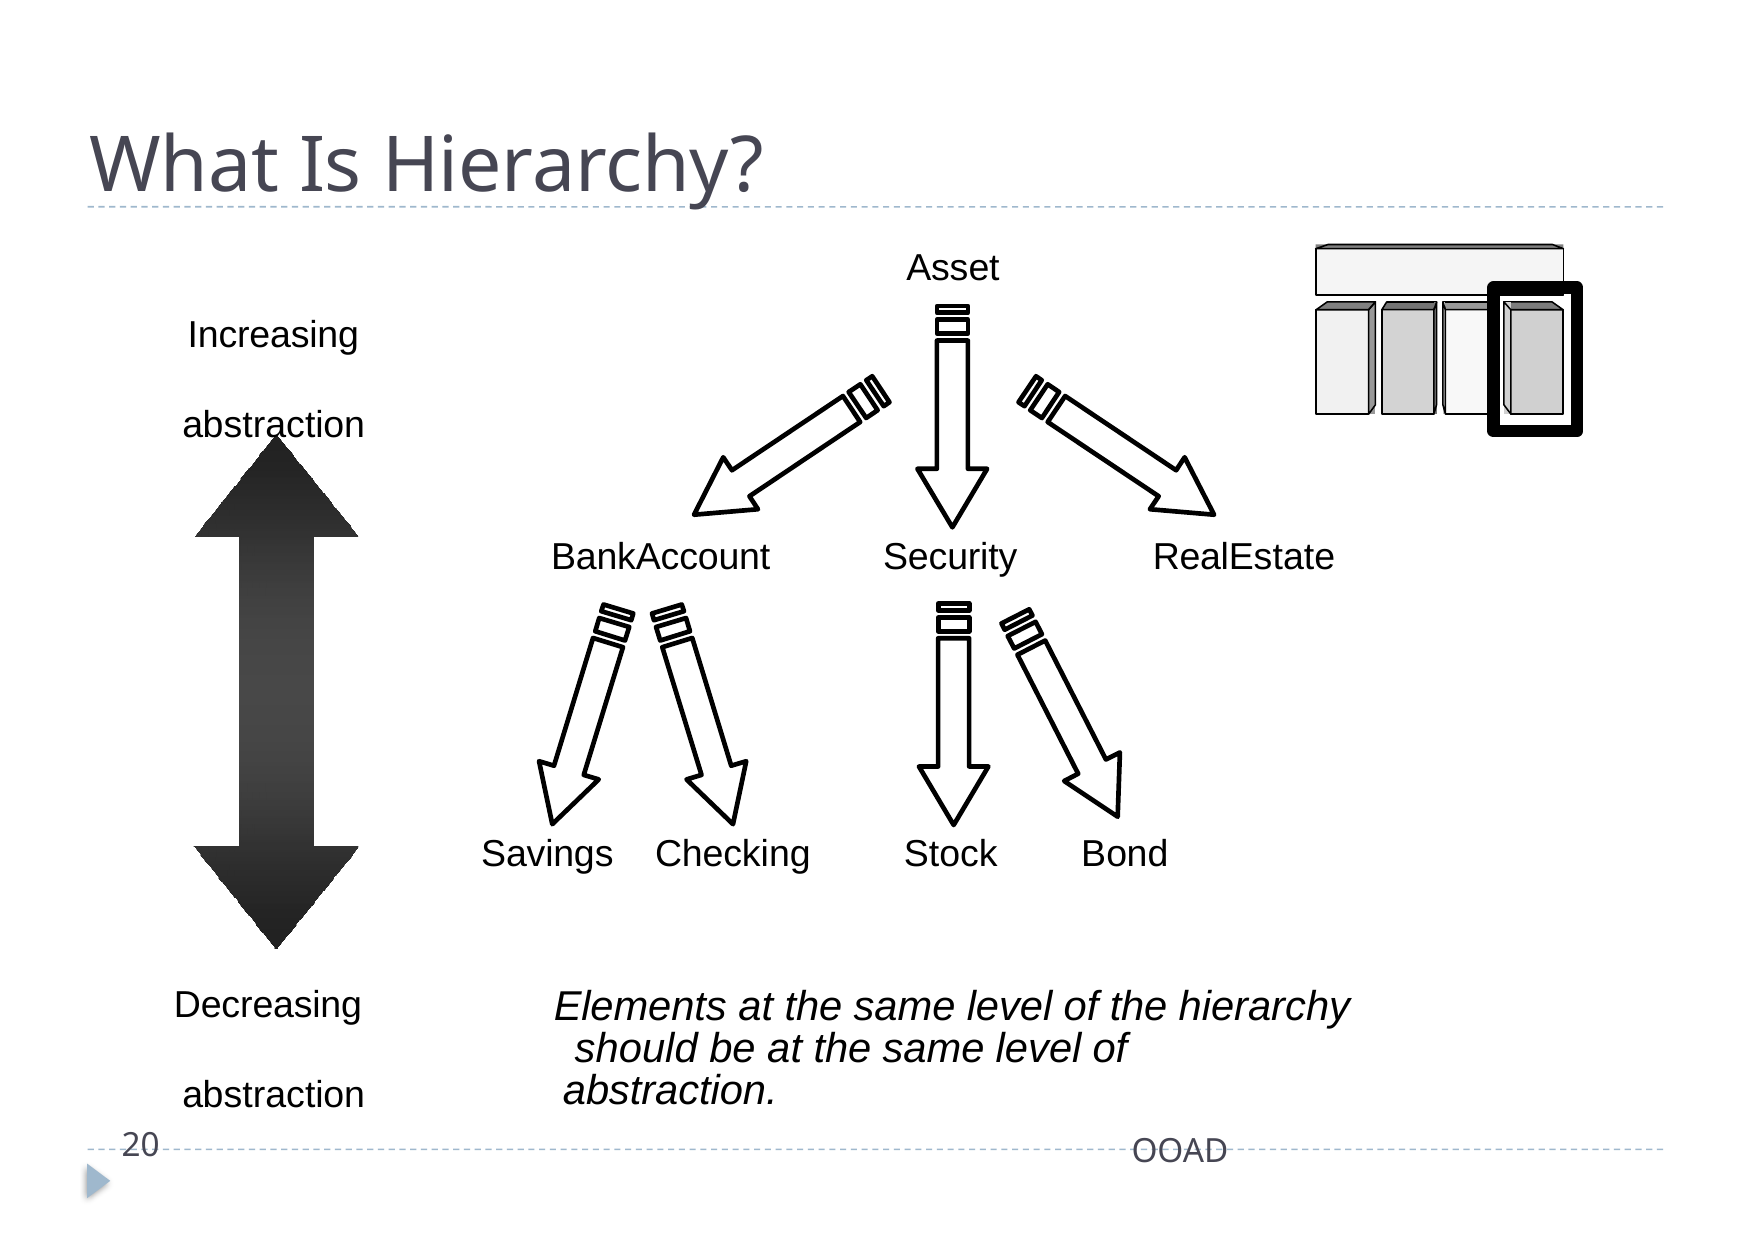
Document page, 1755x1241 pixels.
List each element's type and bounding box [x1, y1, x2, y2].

text_box [653, 829, 814, 875]
text_box [180, 242, 1003, 949]
text_box [1150, 532, 1339, 578]
title [87, 0, 1667, 207]
text_box [1047, 396, 1215, 515]
text_box [1315, 244, 1577, 432]
text_box [938, 603, 970, 611]
footer [556, 1149, 1229, 1241]
text_box [1079, 829, 1171, 875]
text_box [548, 532, 774, 578]
text_box [652, 604, 684, 621]
text_box [1018, 376, 1042, 407]
text_box [171, 980, 368, 1116]
text_box [881, 532, 1021, 578]
text_box [918, 638, 989, 826]
text_box [901, 829, 1000, 875]
text_box [1316, 301, 1376, 415]
text_box [1030, 384, 1060, 418]
text_box [551, 985, 1354, 1114]
text_box [938, 617, 970, 632]
text_box [1017, 640, 1120, 817]
text_box [656, 618, 691, 641]
text_box [478, 829, 617, 875]
text_box [601, 604, 634, 621]
slide_number [117, 1149, 498, 1241]
text_box [1381, 302, 1437, 414]
text_box [1001, 609, 1033, 630]
text_box [662, 637, 747, 825]
text_box [595, 618, 630, 641]
text_box [539, 637, 623, 825]
text_box [1007, 621, 1042, 649]
